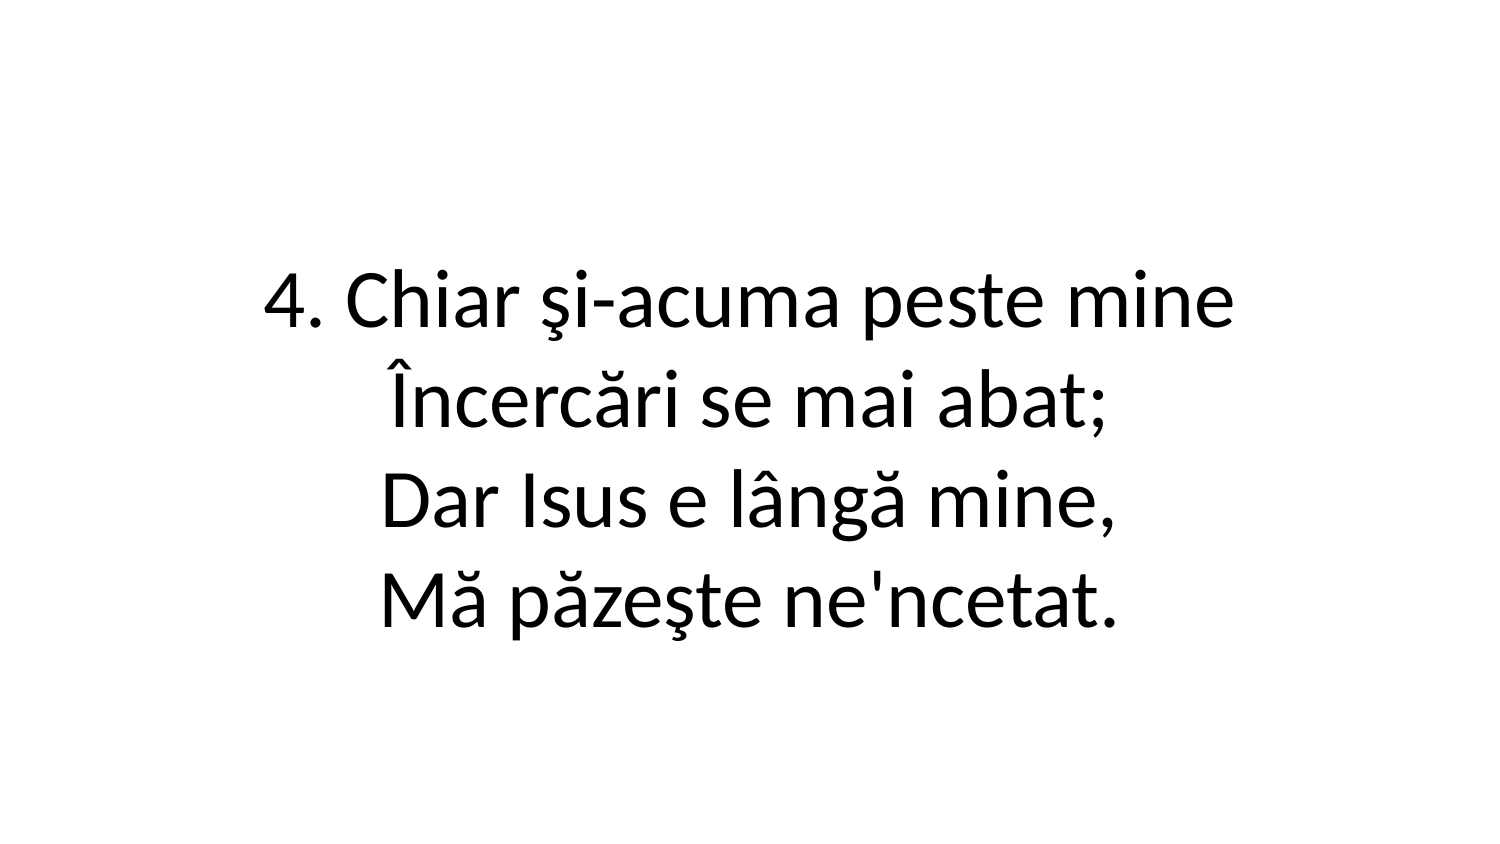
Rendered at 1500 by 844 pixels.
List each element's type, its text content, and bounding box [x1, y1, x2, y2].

text_box 4. Chiar şi-acuma peste mine Încercări se mai abat; Dar Isus e lângă mine, Mă păzeşte ne'ncetat. [248, 192, 1252, 652]
